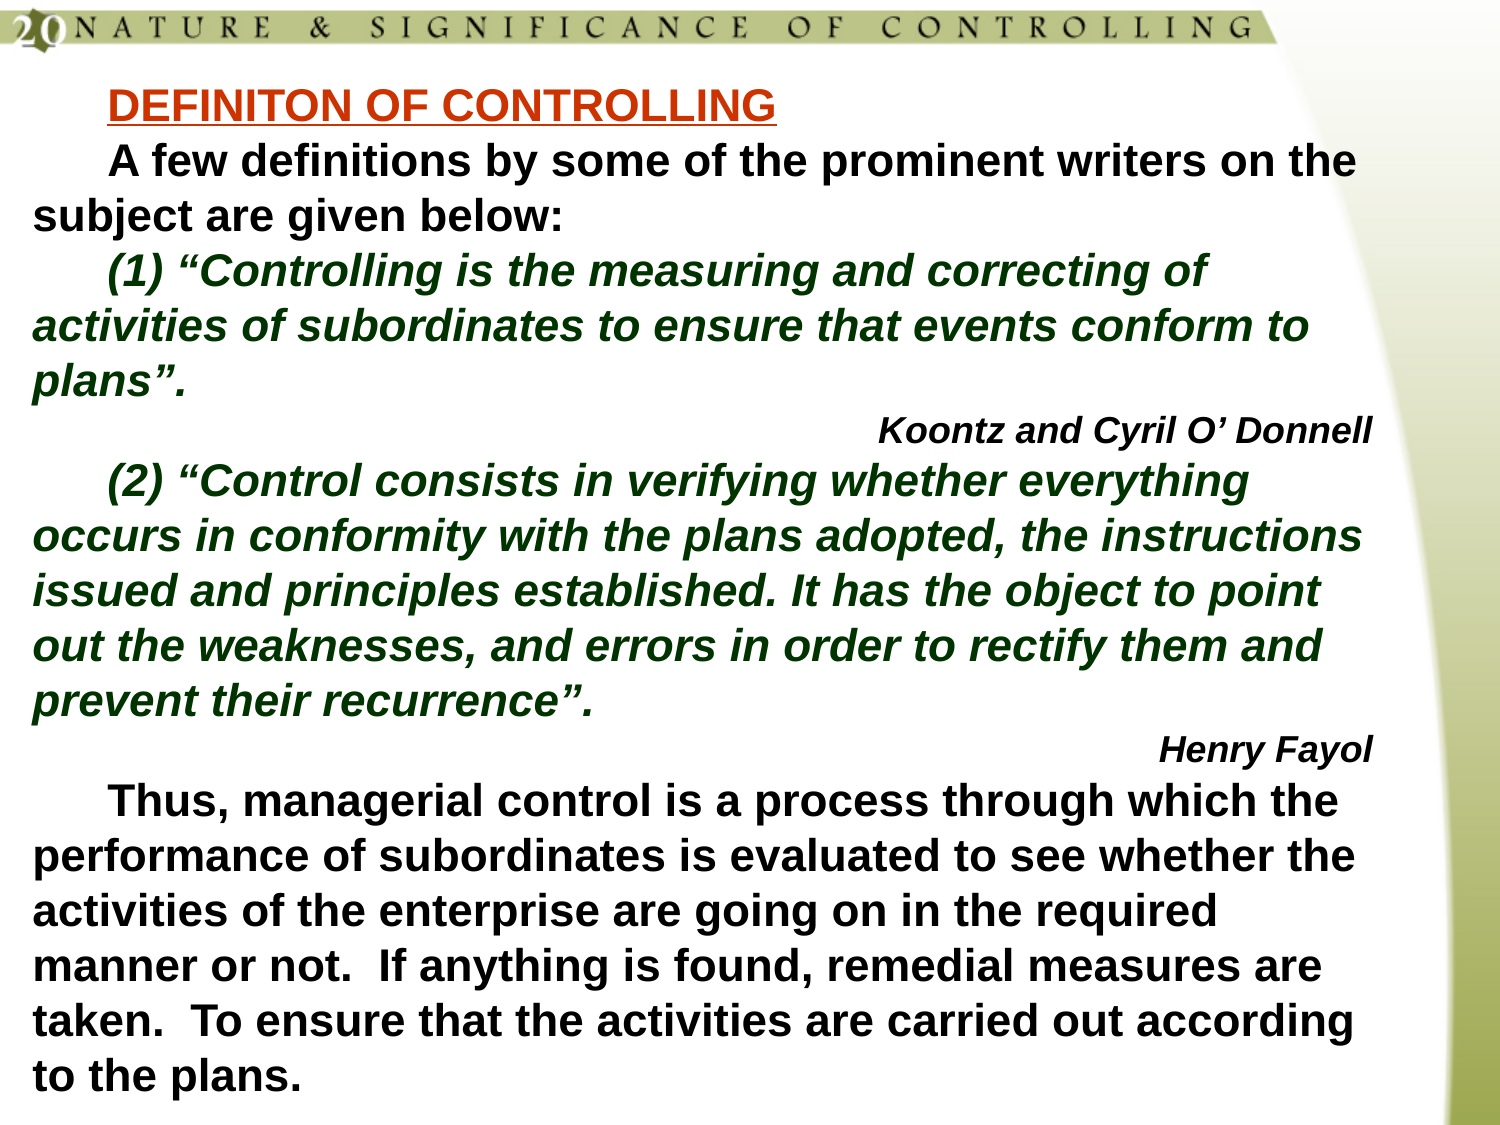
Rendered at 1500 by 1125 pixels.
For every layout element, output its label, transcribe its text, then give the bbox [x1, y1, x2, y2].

picture [0, 0, 1500, 1125]
text_box DEFINITON OF CONTROLLING A few definitions by some of the prominent writers on the subject are given below: (1) “Controlling is the measuring and correcting of activities of subordinates to ensure that events conform to plans”. Koontz and Cyril O’ Donnell (2) “Control consists in verifying whether everything occurs in conformity with the plans adopted, the instructions issued and principles established. It has the object to point out the weaknesses, and errors in order to rectify them and prevent their recurrence”. Henry Fayol Thus, managerial control is a process through which the performance of subordinates is evaluated to see whether the activities of the enterprise are going on in the required manner or not. If anything is found, remedial measures are taken. To ensure that the activities are carried out according to the plans. [17, 68, 1388, 1108]
